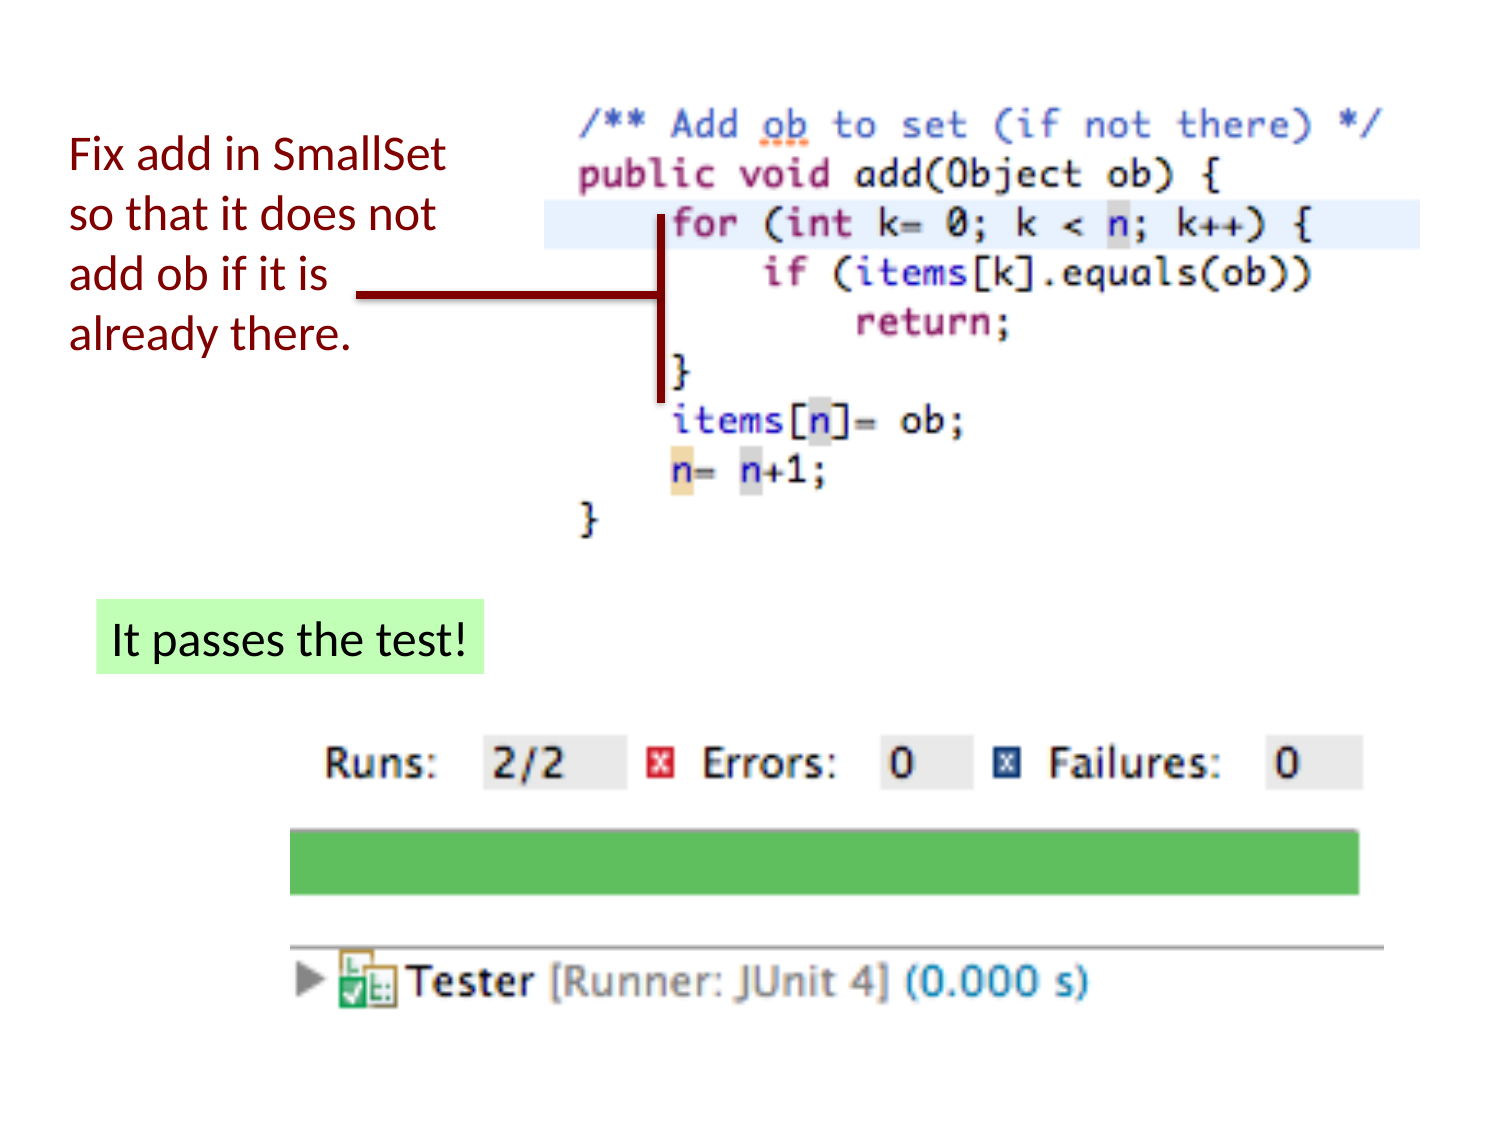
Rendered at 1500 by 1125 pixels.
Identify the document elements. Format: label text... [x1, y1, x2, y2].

picture [544, 86, 1420, 572]
text_box Fix add in SmallSet so that it does not add ob if it is already there. [53, 112, 503, 368]
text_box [93, 598, 1384, 1064]
